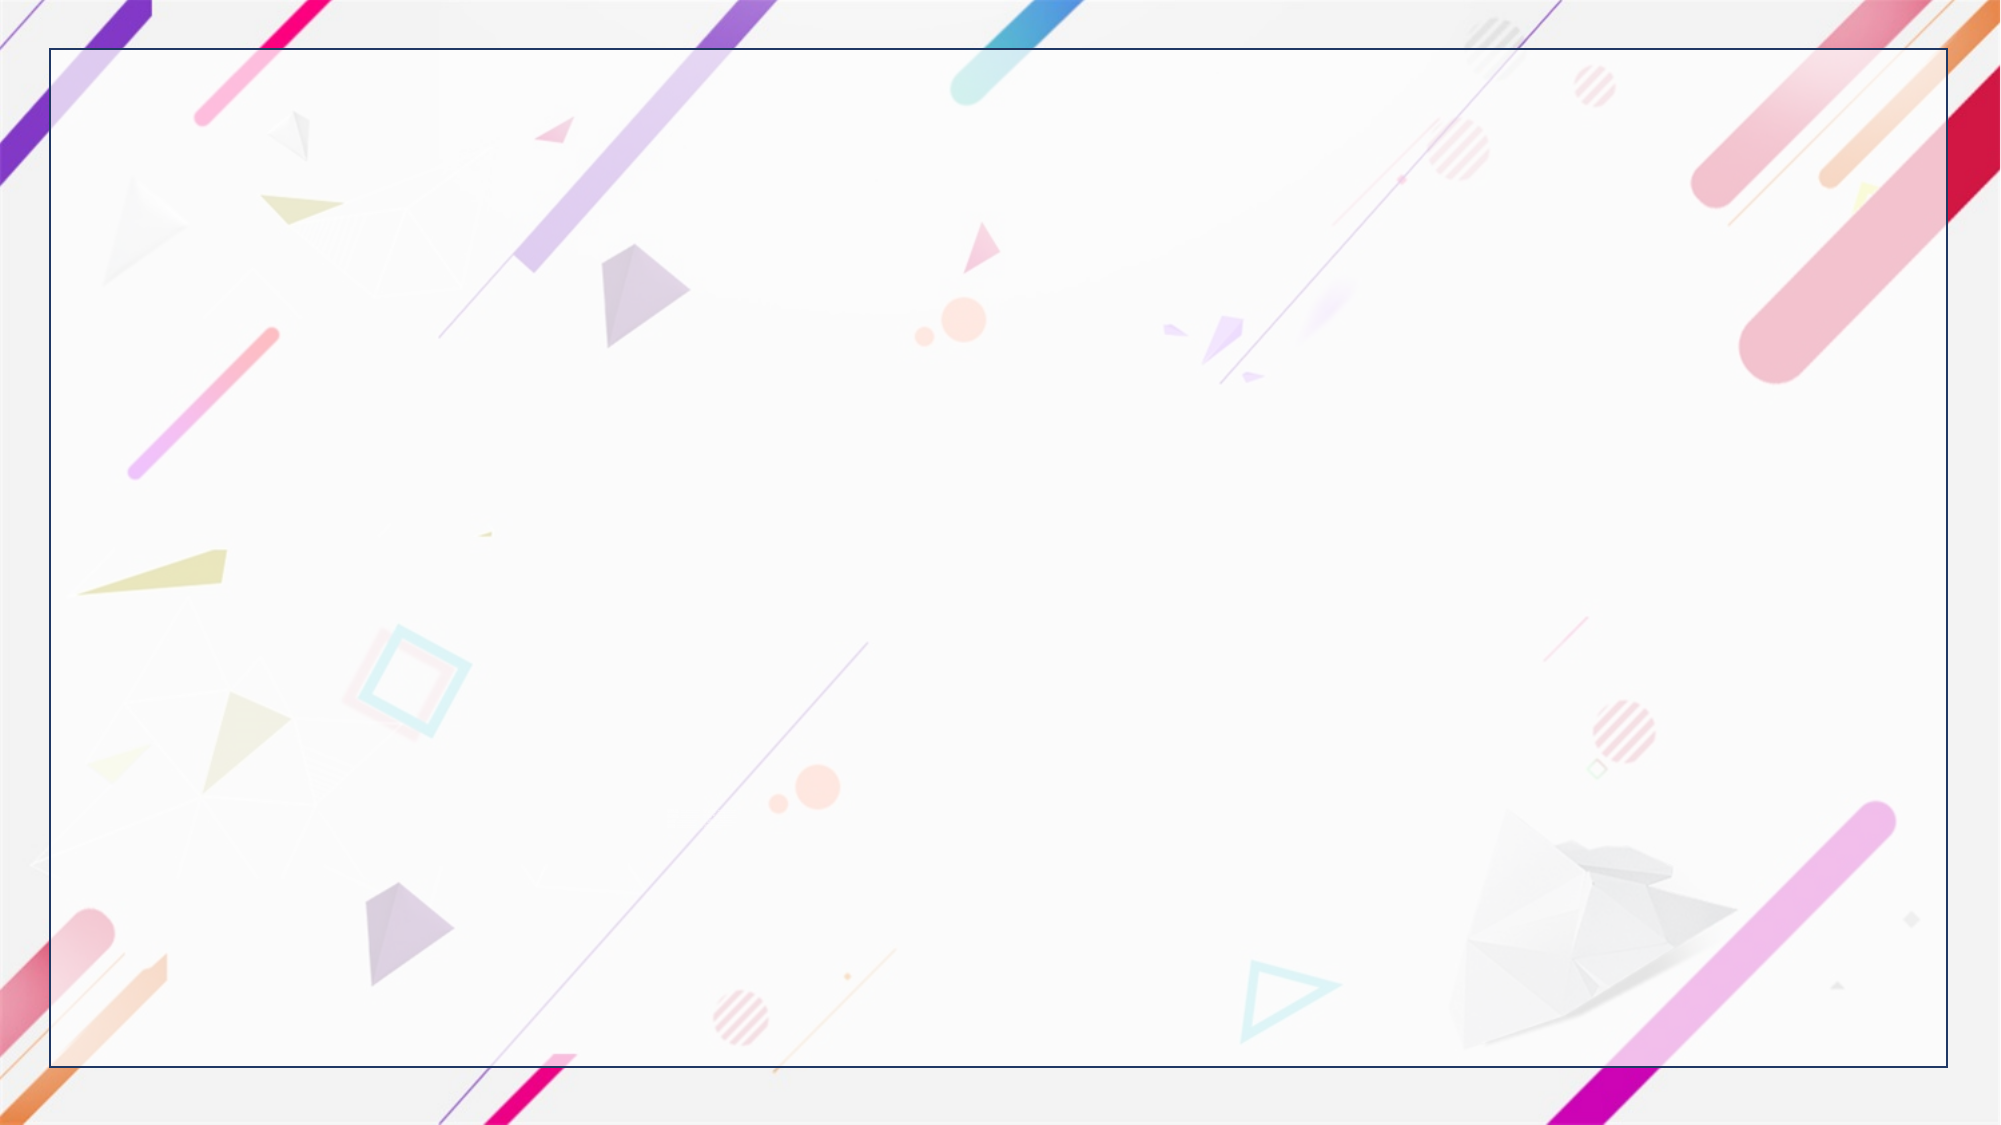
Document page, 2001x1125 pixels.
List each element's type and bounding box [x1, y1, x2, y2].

picture [0, 0, 2001, 1125]
text_box [49, 48, 1948, 1068]
